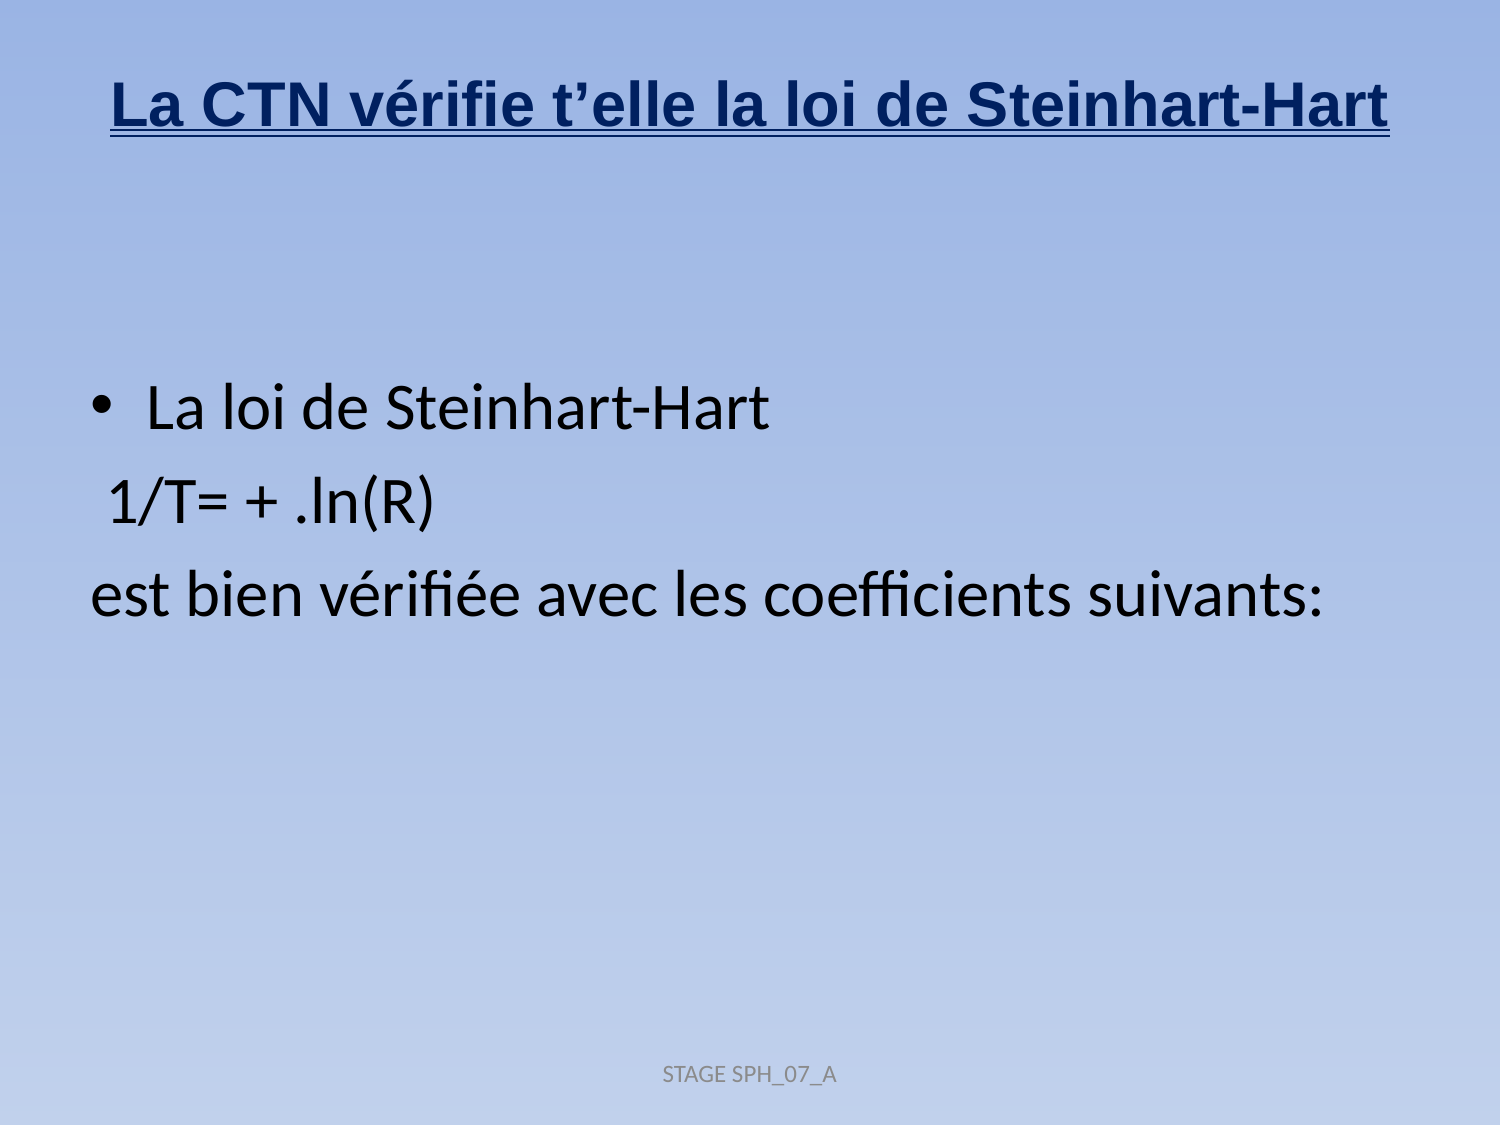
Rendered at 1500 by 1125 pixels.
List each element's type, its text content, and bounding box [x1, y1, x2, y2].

title La CTN vérifie t’elle la loi de Steinhart-Hart [75, 45, 1425, 233]
footer STAGE SPH_07_A [512, 1042, 988, 1103]
